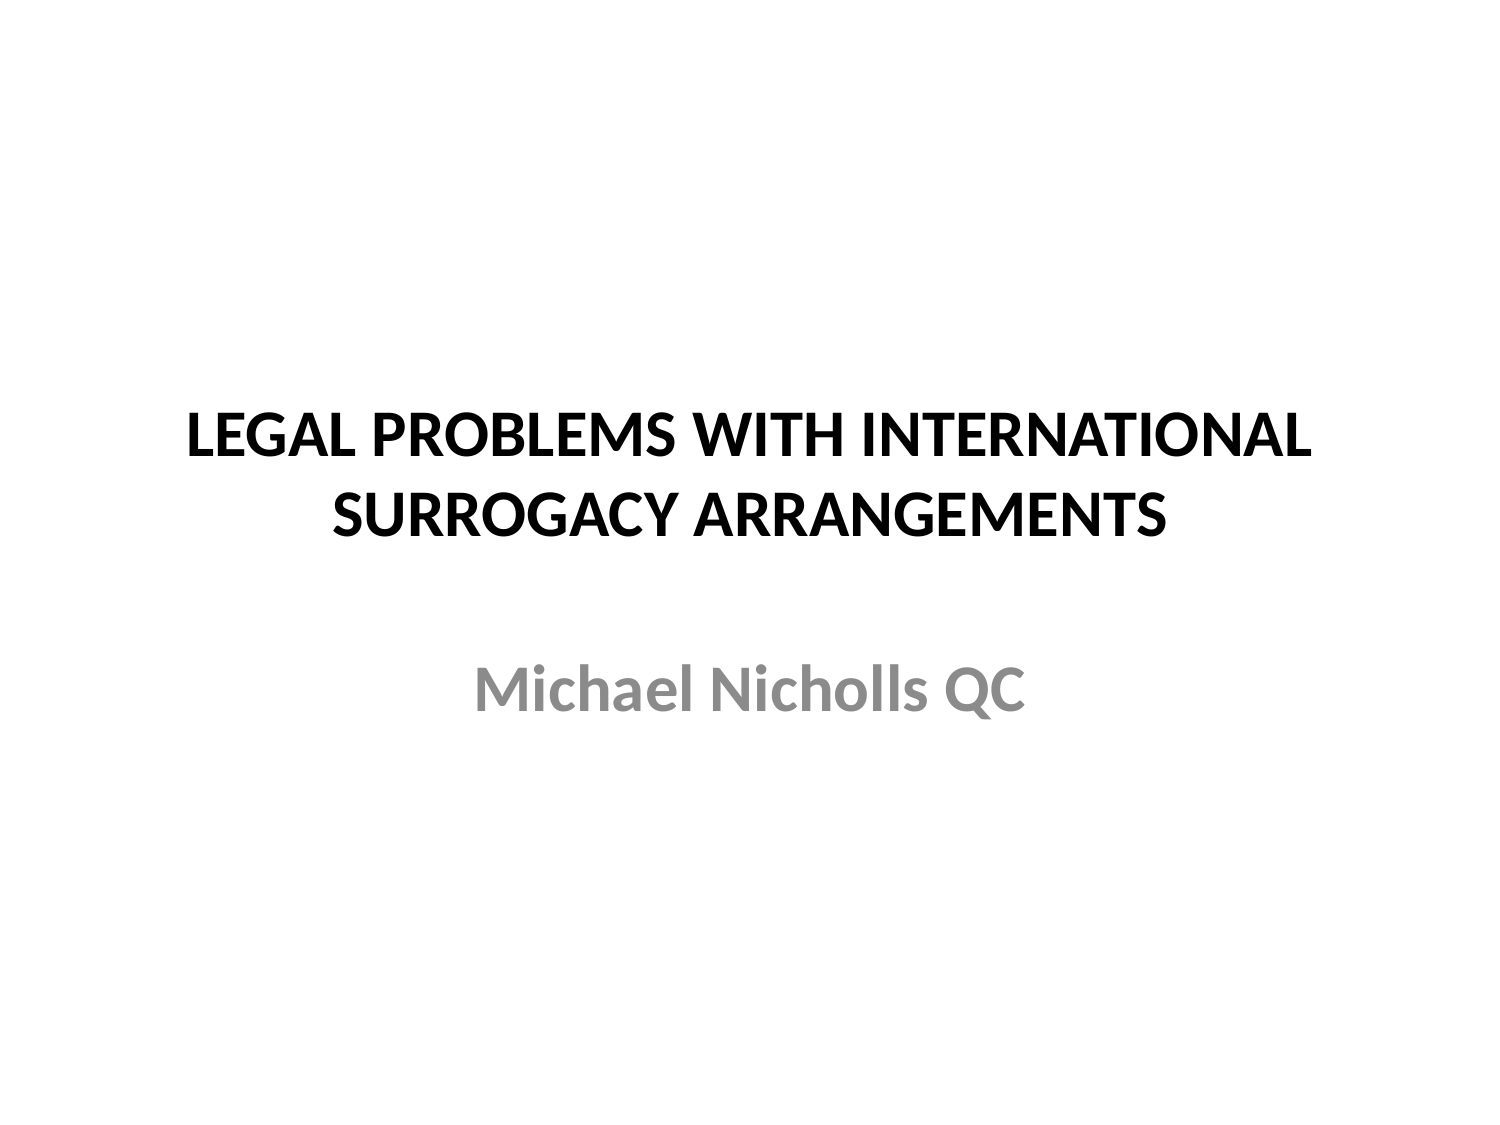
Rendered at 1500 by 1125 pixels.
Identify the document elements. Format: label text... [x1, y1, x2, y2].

subtitle Michael Nicholls QC [224, 637, 1276, 926]
title LEGAL PROBLEMS WITH INTERNATIONAL SURROGACY ARRANGEMENTS [112, 349, 1388, 591]
